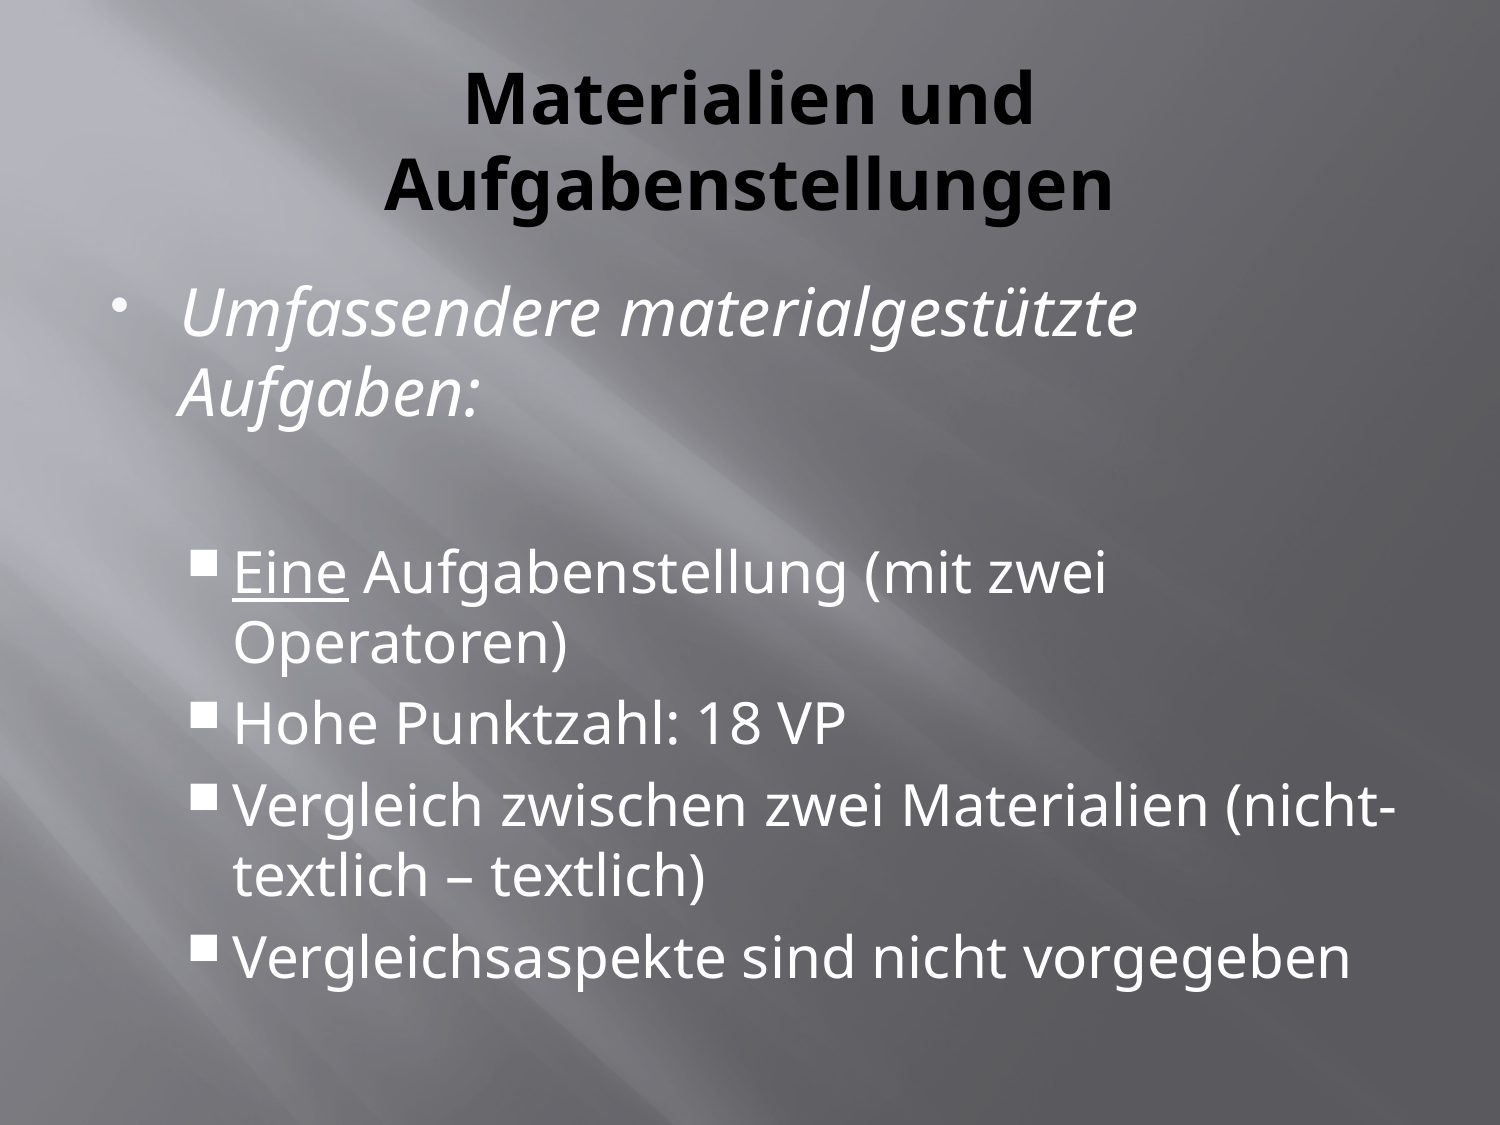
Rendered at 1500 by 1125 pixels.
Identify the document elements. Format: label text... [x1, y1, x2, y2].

list Umfassendere materialgestützte Aufgaben: Eine Aufgabenstellung (mit zwei Operatoren) Hohe Punktzahl: 18 VP Vergleich zwischen zwei Materialien (nicht-textlich – textlich) Vergleichsaspekte sind nicht vorgegeben [75, 262, 1425, 1035]
title Materialien und Aufgabenstellungen [75, 45, 1425, 233]
